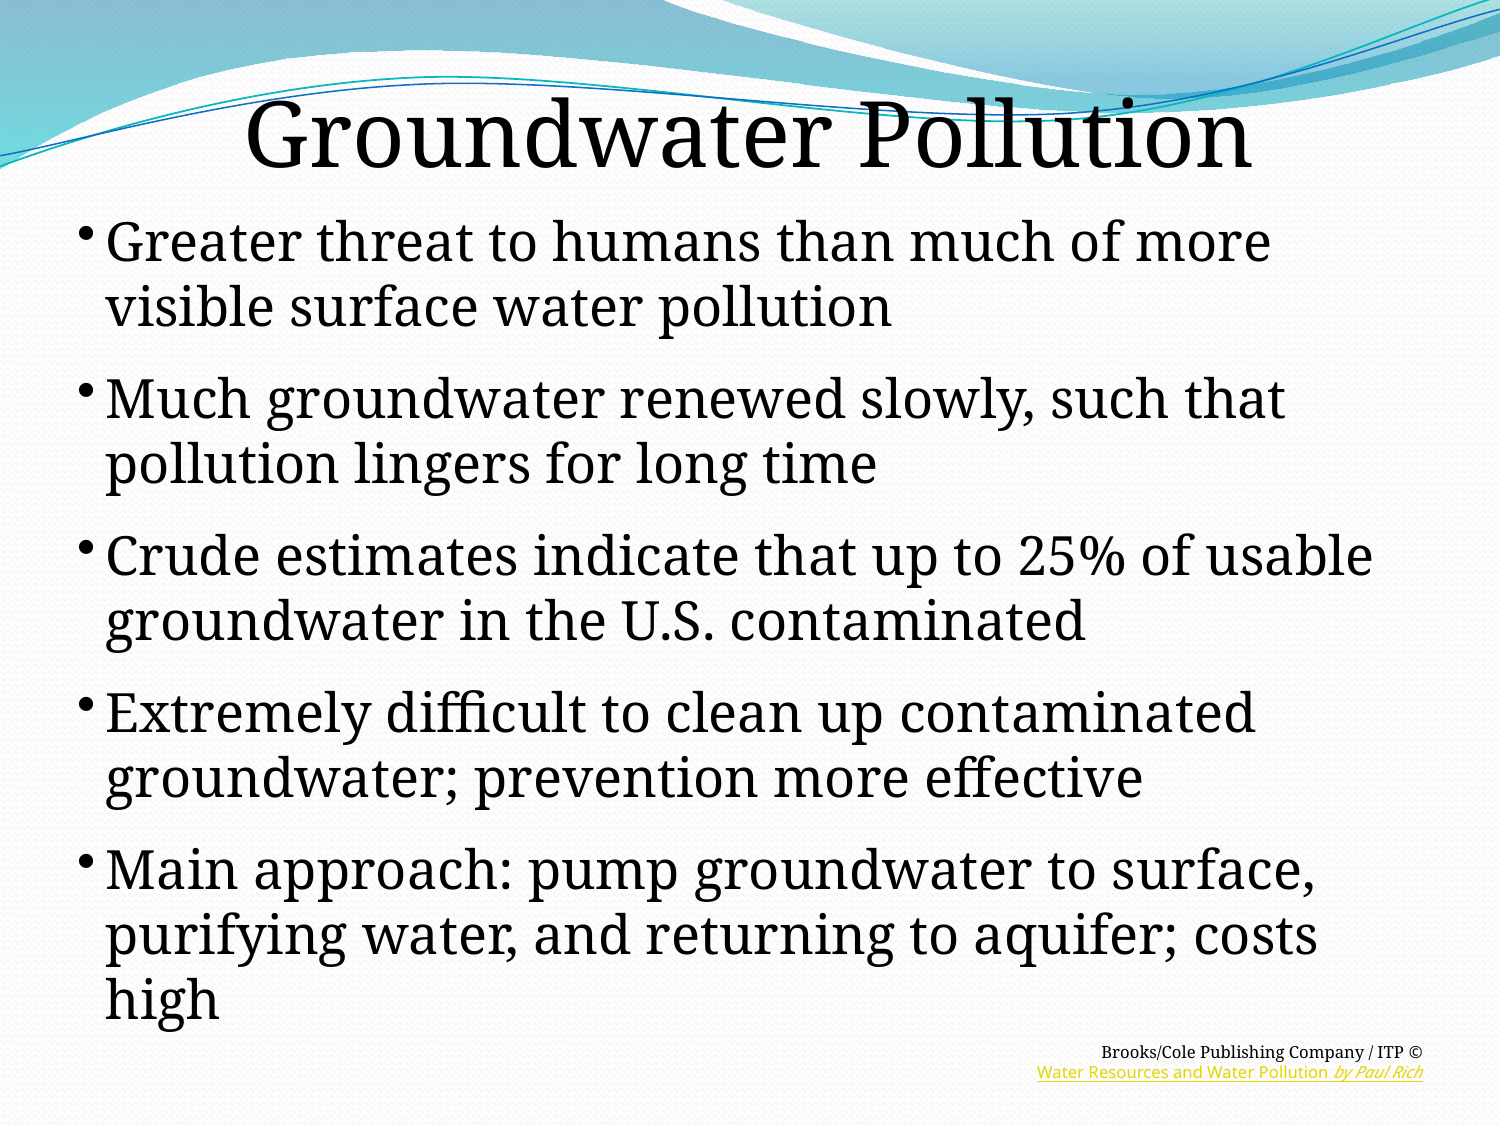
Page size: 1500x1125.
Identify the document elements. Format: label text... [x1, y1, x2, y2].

text_box © Brooks/Cole Publishing Company / ITP Water Resources and Water Pollution by Paul Rich [1012, 1034, 1438, 1092]
text_box Greater threat to humans than much of more visible surface water pollution Much groundwater renewed slowly, such that pollution lingers for long time Crude estimates indicate that up to 25% of usable groundwater in the U.S. contaminated Extremely difficult to clean up contaminated groundwater; prevention more effective Main approach: pump groundwater to surface, purifying water, and returning to aquifer; costs high [62, 199, 1413, 1038]
text_box Groundwater Pollution [112, 75, 1388, 188]
